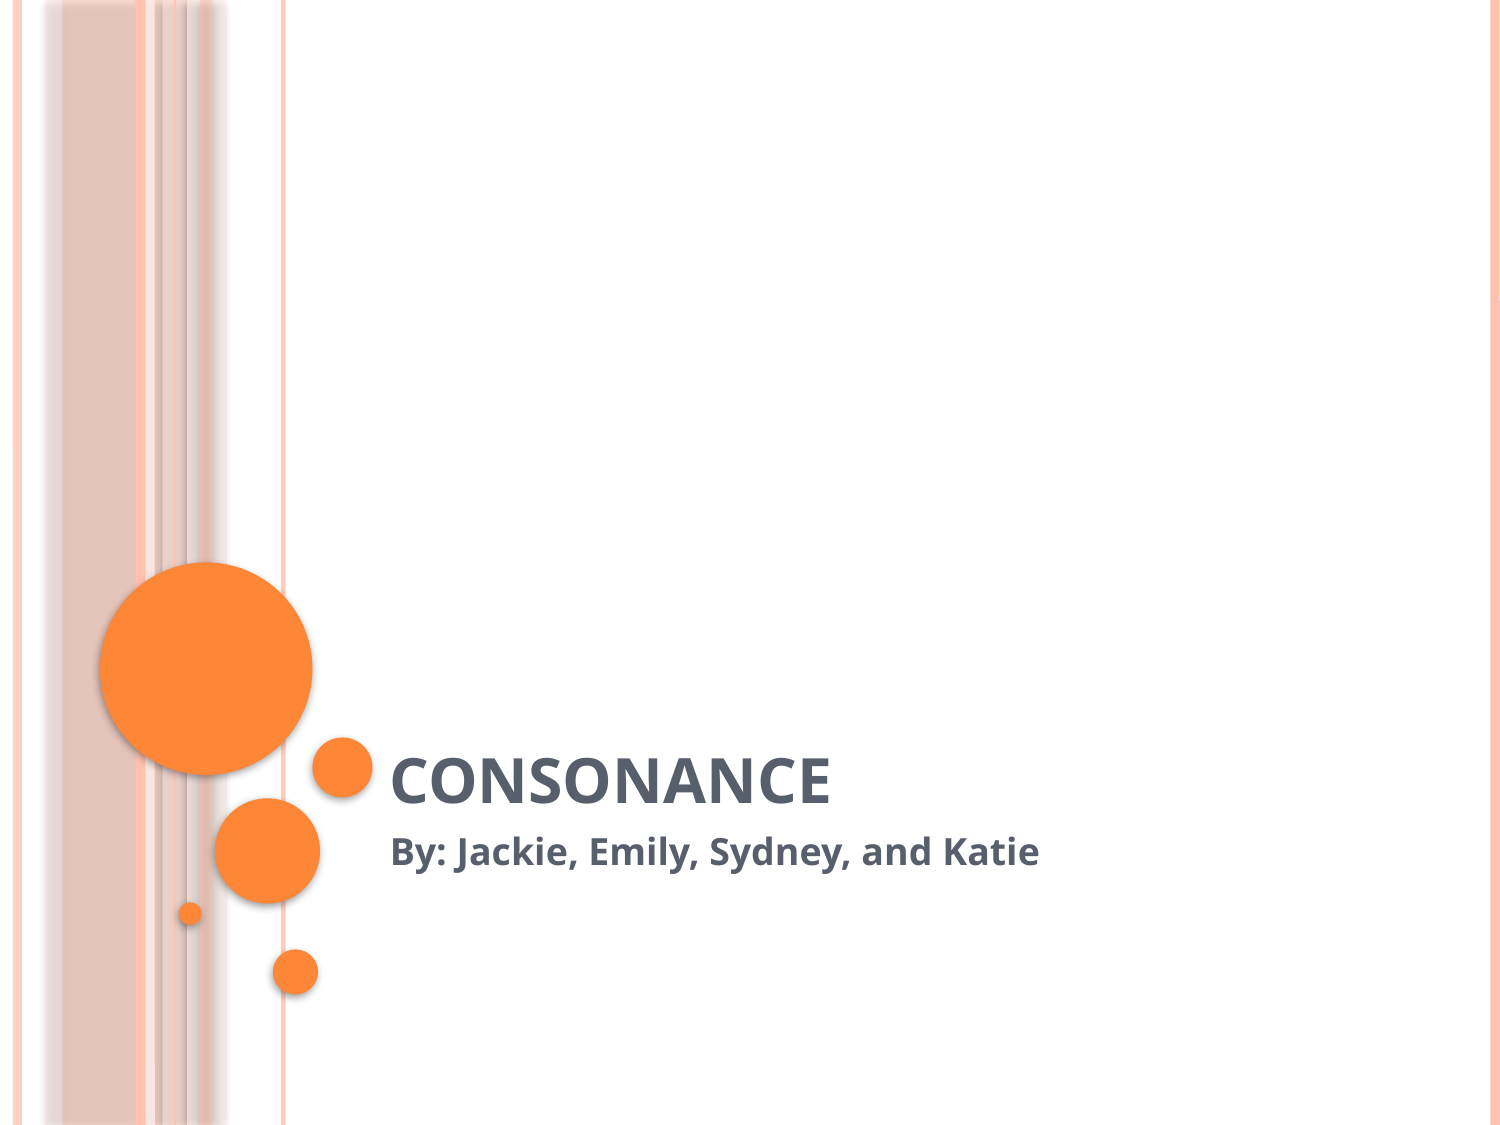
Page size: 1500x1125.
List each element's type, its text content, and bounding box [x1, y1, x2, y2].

subtitle By: Jackie, Emily, Sydney, and Katie [375, 820, 1388, 1046]
title Consonance [375, 512, 1388, 820]
